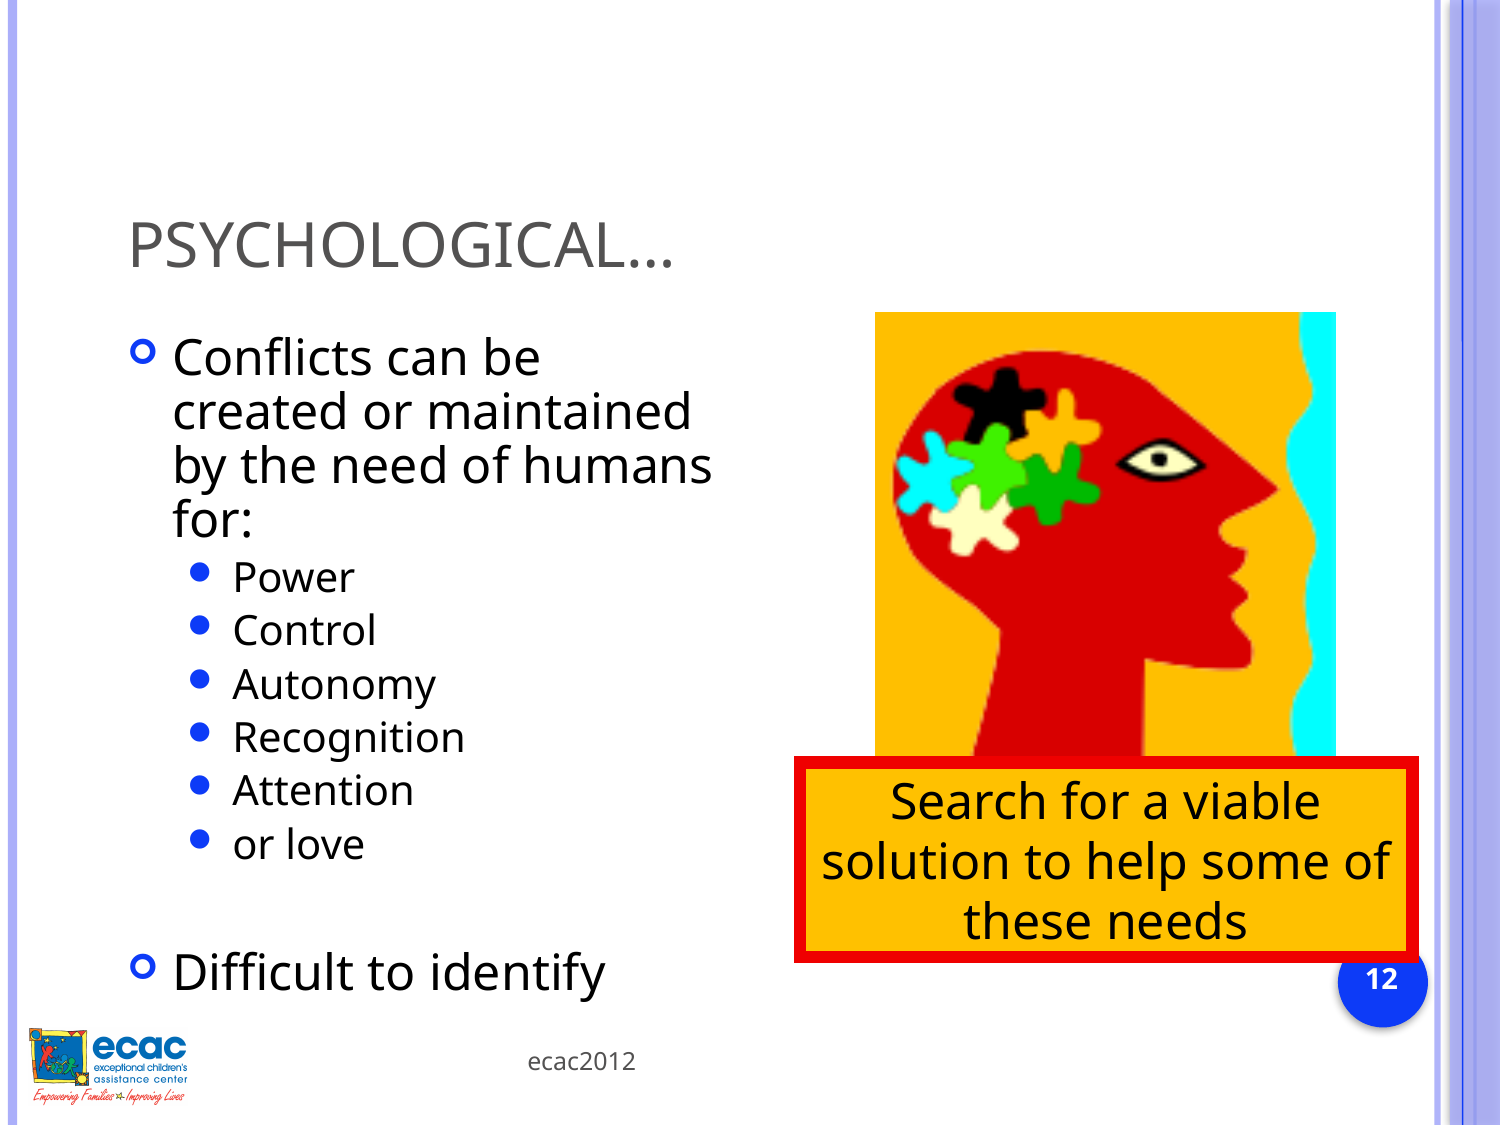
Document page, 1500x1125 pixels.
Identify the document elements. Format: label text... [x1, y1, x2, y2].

title Psychological… [112, 99, 1388, 288]
list Conflicts can be created or maintained by the need of humans for: Power Control Autonomy Recognition Attention or love Difficult to identify [112, 324, 739, 1000]
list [874, 311, 1336, 756]
picture [28, 1027, 188, 1106]
slide_number 12 [1337, 942, 1426, 1018]
footer ecac2012 [512, 1025, 988, 1100]
text_box Search for a viable solution to help some of these needs [799, 762, 1413, 958]
